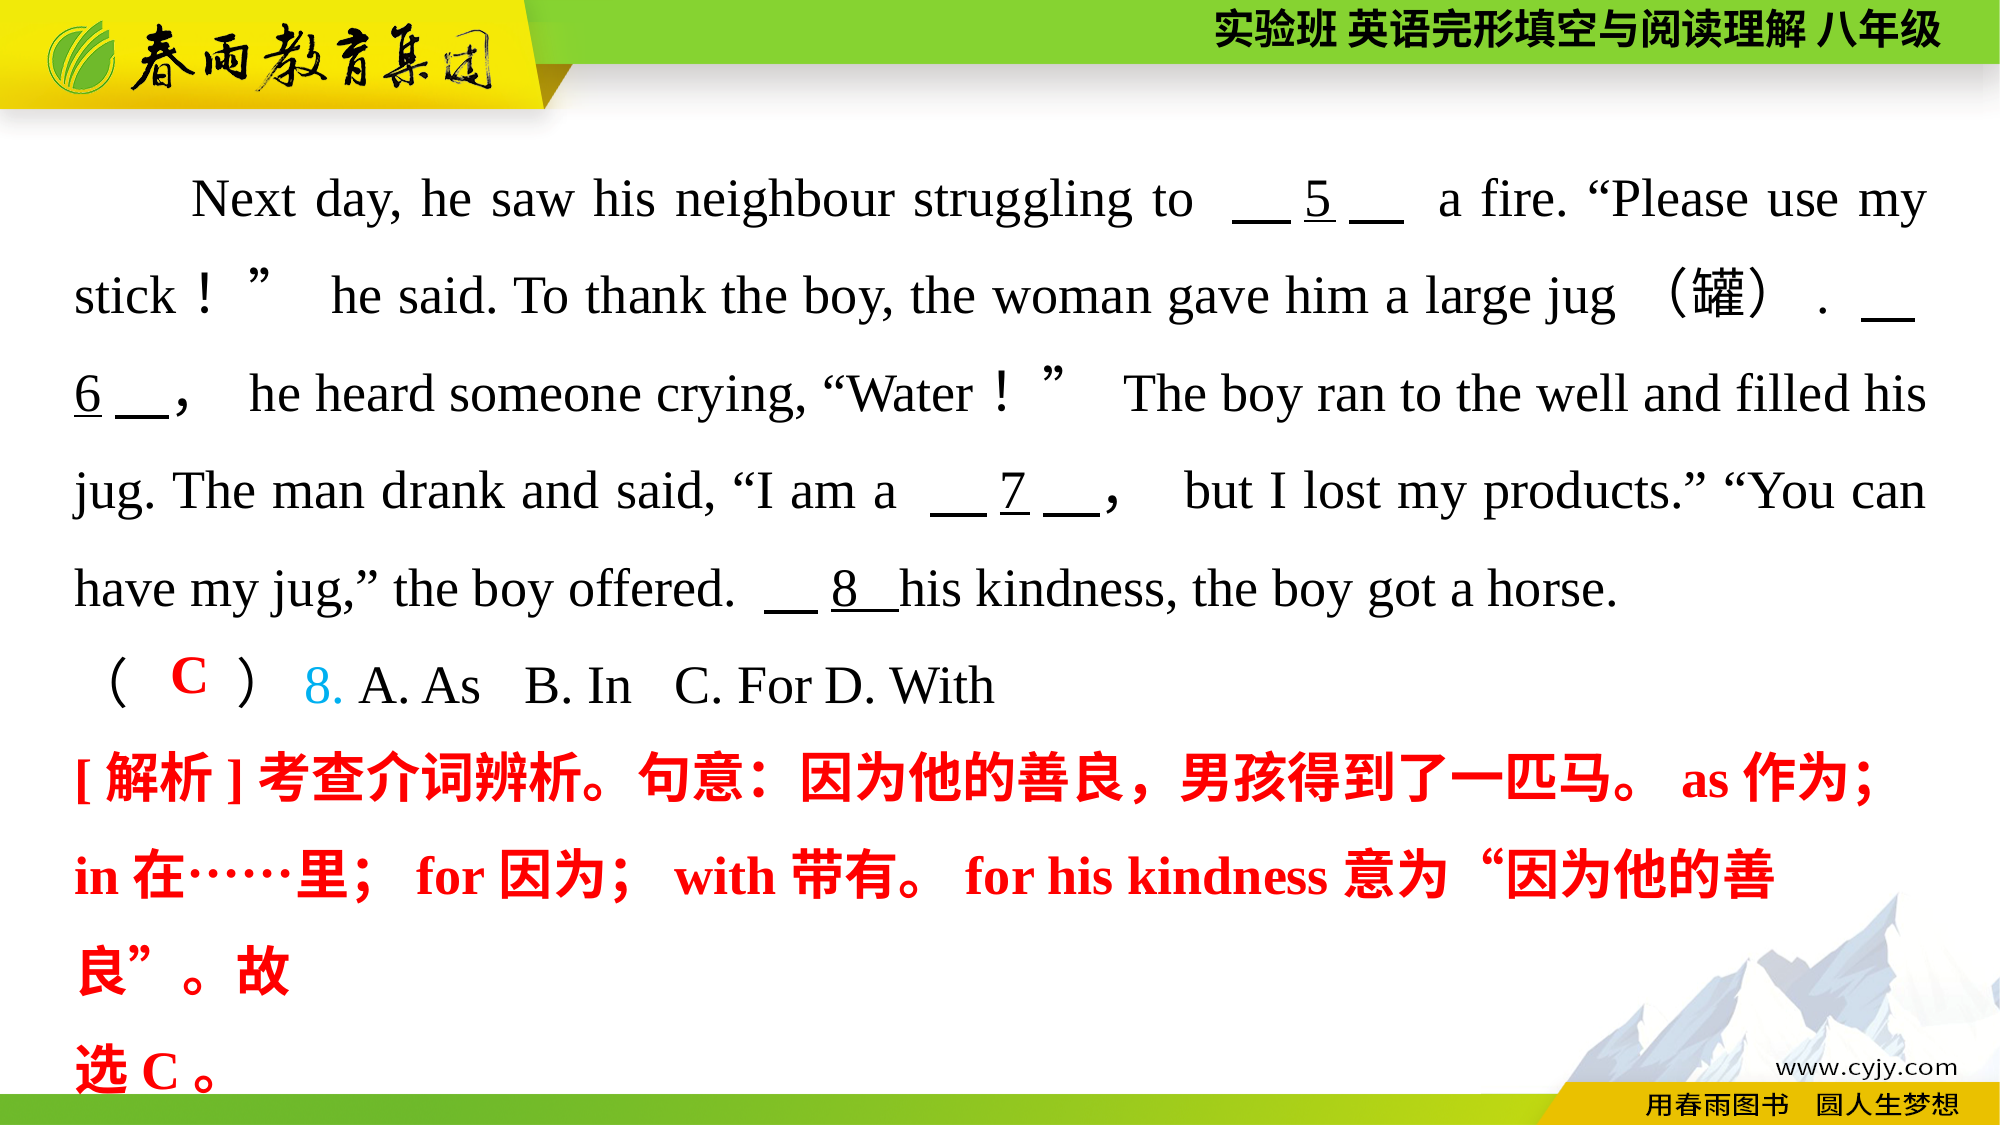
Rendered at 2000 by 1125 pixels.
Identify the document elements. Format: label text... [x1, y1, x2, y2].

text_box [解析]考查介词辨析。句意：因为他的善良，男孩得到了一匹马。as作为；in在……里；for因为；with带有。for his kindness意为“因为他的善良”。故 选C。 [59, 702, 1944, 1108]
list Next day, he saw his neighbour struggling to 5 a fire. “Please use my stick！” he said. To thank the boy, the woman gave him a large jug（罐）. 6 ， he heard someone crying, “Water！” The boy ran to the well and filled his jug. The man drank and said, “I am a 7 ， but I lost my products.” “You can have my jug,” the boy offered. 8 ,his kindness, the boy got a horse. [59, 122, 1944, 609]
text_box （ ）8. A. As B. In C. For D. With [59, 609, 1944, 702]
text_box C [155, 631, 225, 702]
picture [0, 0, 2000, 1125]
